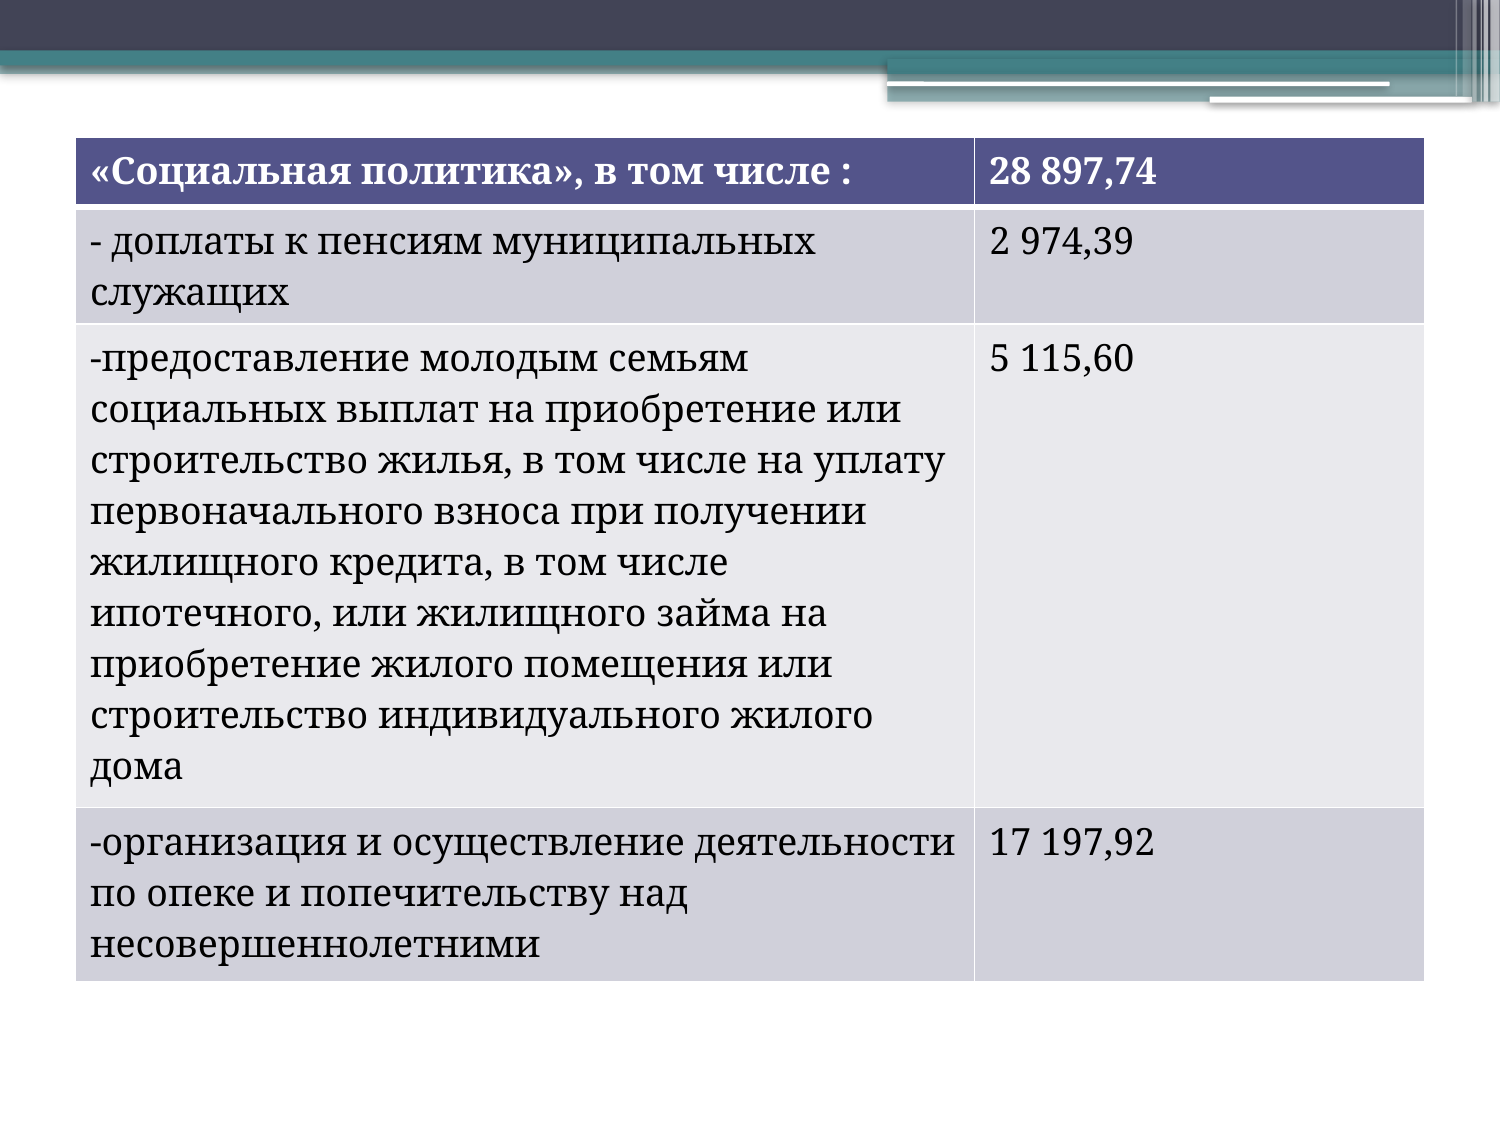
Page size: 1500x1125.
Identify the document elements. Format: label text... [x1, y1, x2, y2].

table_cell -предоставление молодым семьям социальных выплат на приобретение или строительство жилья, в том числе на уплату первоначального взноса при получении жилищного кредита, в том числе ипотечного, или жилищного займа на приобретение жилого помещения или строительство индивидуального жилого дома [76, 325, 974, 807]
table_cell - доплаты к пенсиям муниципальных служащих [76, 210, 974, 323]
table_header 28 897,74 [975, 138, 1424, 204]
table_cell 17 197,92 [975, 808, 1424, 981]
table_header «Социальная политика», в том числе : [76, 138, 974, 204]
table_cell -организация и осуществление деятельности по опеке и попечительству над несовершеннолетними [76, 808, 974, 981]
table_cell 5 115,60 [975, 325, 1424, 807]
table_cell 2 974,39 [975, 210, 1424, 323]
